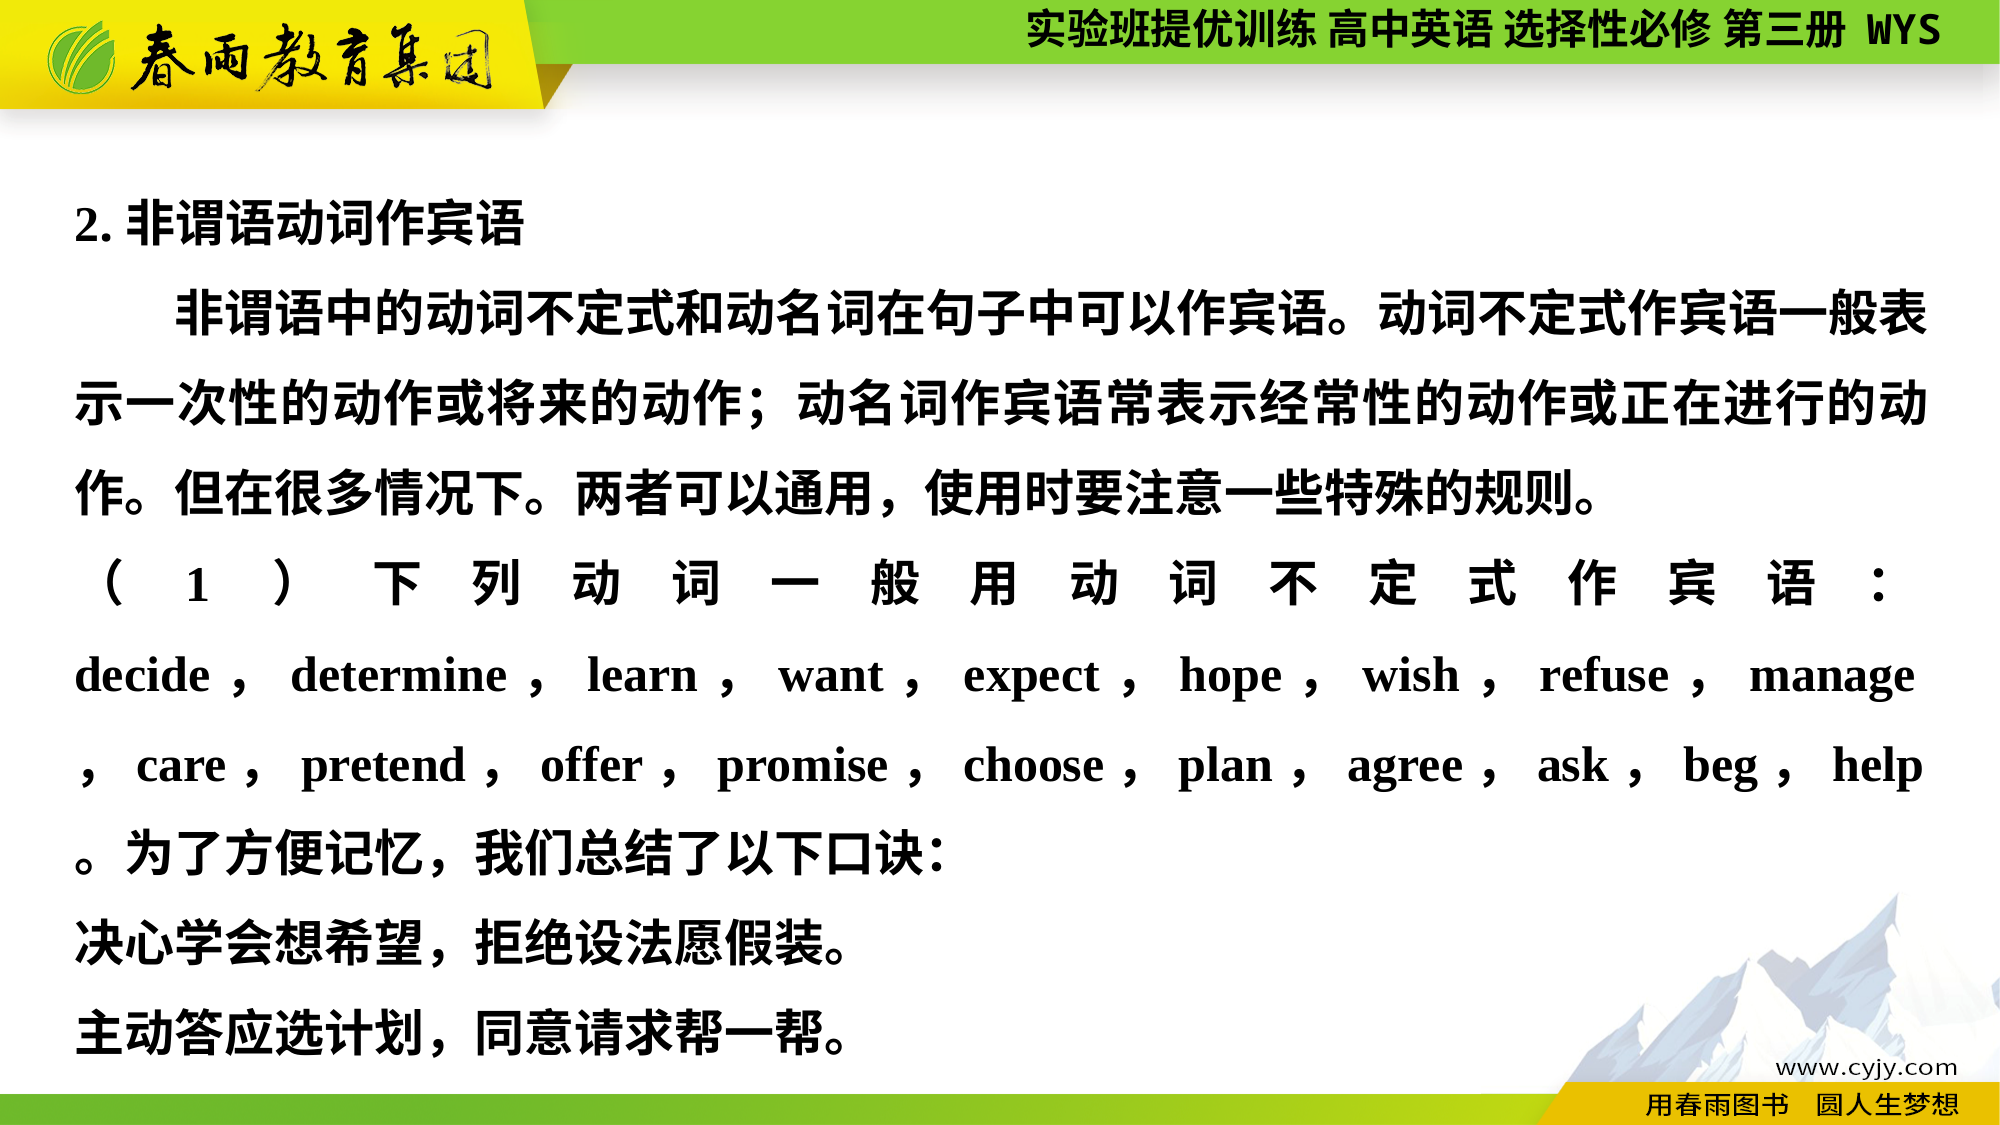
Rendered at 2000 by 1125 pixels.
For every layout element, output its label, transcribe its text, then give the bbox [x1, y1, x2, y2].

picture [0, 0, 2000, 1125]
list 2.非谓语动词作宾语 非谓语中的动词不定式和动名词在句子中可以作宾语。动词不定式作宾语一般表示一次性的动作或将来的动作；动名词作宾语常表示经常性的动作或正在进行的动作。但在很多情况下。两者可以通用，使用时要注意一些特殊的规则。 （1）下列动词一般用动词不定式作宾语：decide，determine，learn，want，expect，hope，wish，refuse，manage，care，pretend，offer，promise，choose，plan，agree，ask，beg，help。为了方便记忆，我们总结了以下口诀： 决心学会想希望，拒绝设法愿假装。 主动答应选计划，同意请求帮一帮。 [59, 154, 1944, 976]
